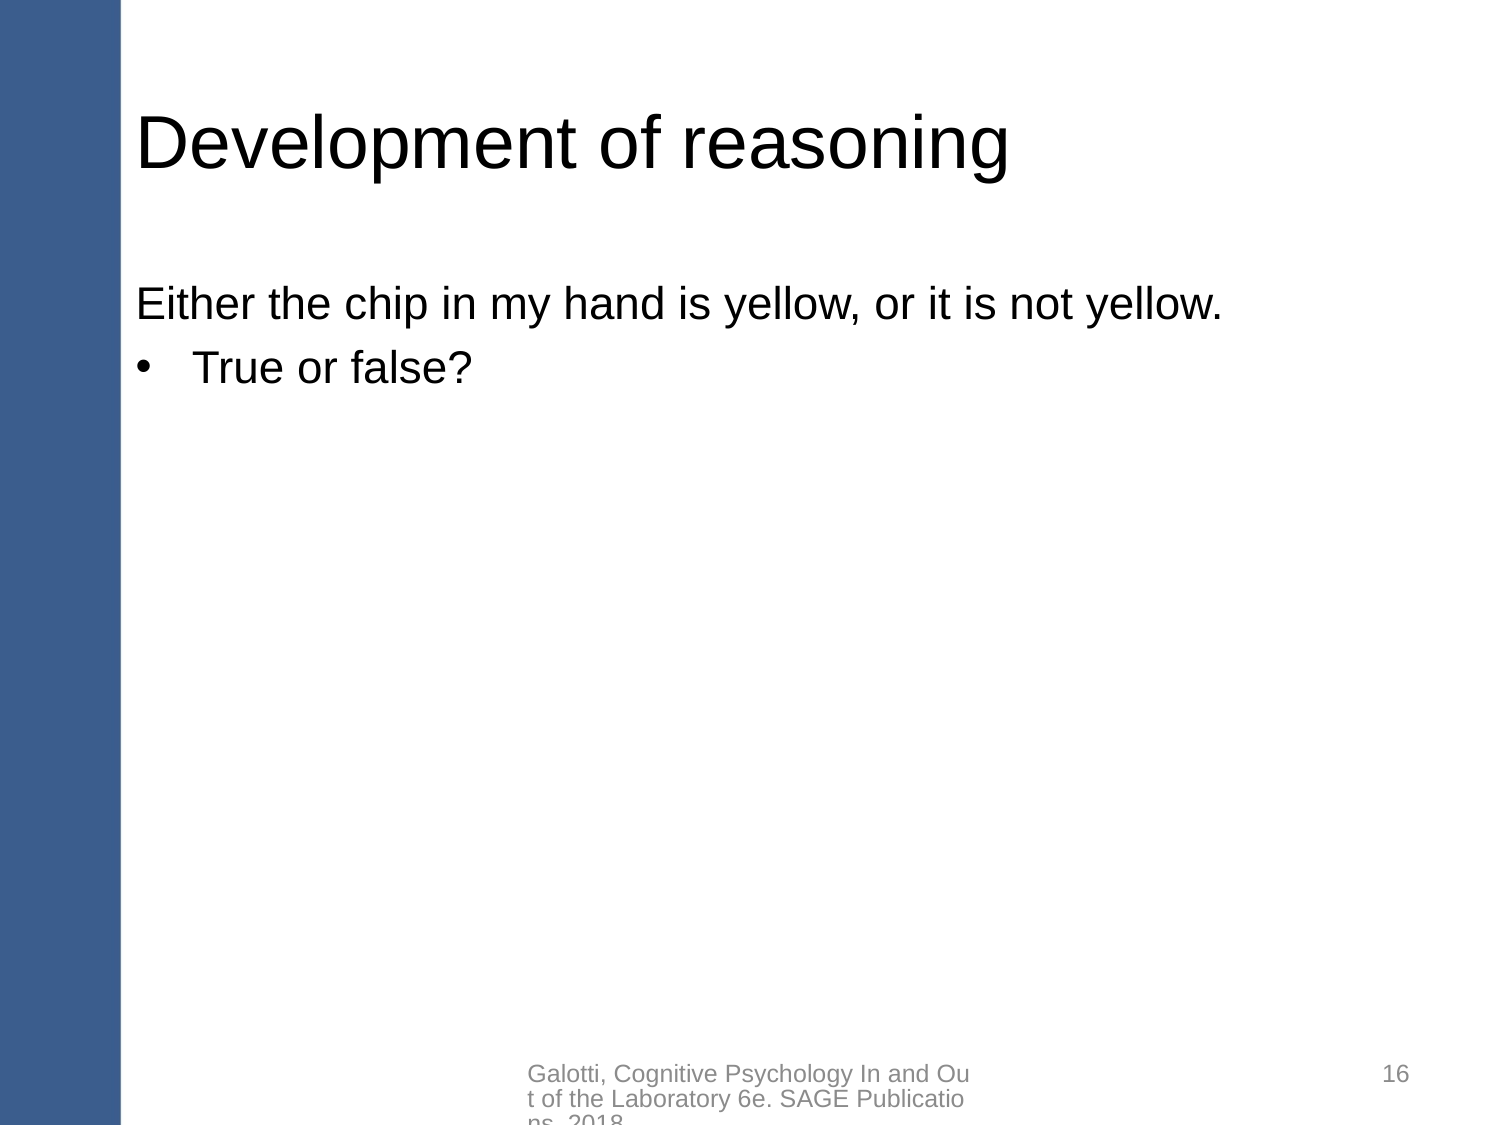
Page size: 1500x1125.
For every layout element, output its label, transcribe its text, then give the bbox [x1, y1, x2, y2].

list Either the chip in my hand is yellow, or it is not yellow. True or false? [120, 266, 1471, 1009]
slide_number 16 [1074, 1042, 1425, 1103]
title Development of reasoning [120, 44, 1471, 233]
picture [0, 0, 1500, 1125]
footer Galotti, Cognitive Psychology In and Out of the Laboratory 6e. SAGE Publications, 2018. [512, 1042, 988, 1103]
